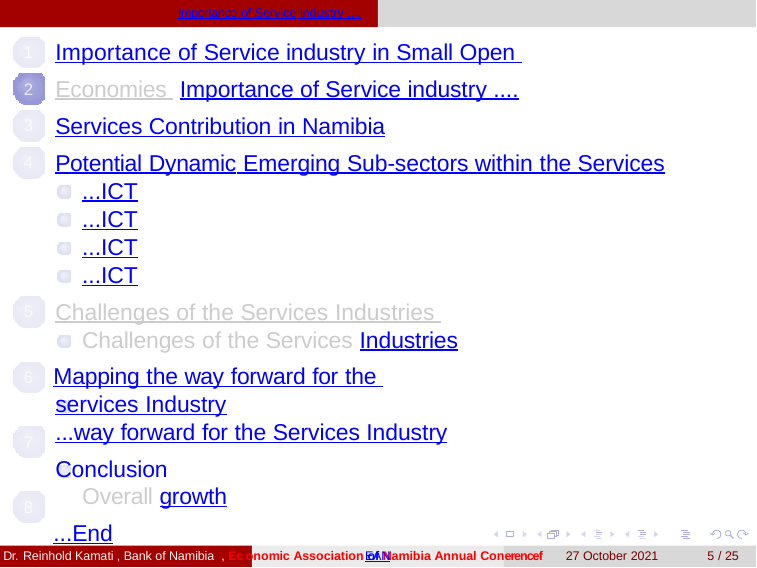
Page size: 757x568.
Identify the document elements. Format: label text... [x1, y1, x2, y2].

picture [12, 361, 45, 394]
title Importance of Service industry in Small Open Economies Importance of Service industry .... [53, 26, 635, 100]
picture [57, 464, 71, 479]
text_box Importance of Service industry .... [176, 2, 367, 20]
text_box Services Contribution in Namibia Potential Dynamic Emerging Sub-sectors within the Services ...ICT ...ICT ...ICT ...ICT Challenges of the Services Industries Challenges of the Services Industries Mapping the way forward for the services Industry ...way forward for the Services Industry Conclusion Overall growth ...End [53, 100, 668, 544]
picture [12, 491, 45, 524]
picture [57, 241, 71, 255]
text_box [12, 36, 45, 179]
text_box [0, 545, 757, 568]
picture [57, 335, 71, 349]
picture [12, 426, 45, 459]
text_box [377, 0, 756, 28]
picture [57, 213, 71, 227]
picture [57, 400, 71, 414]
picture [57, 270, 71, 284]
picture [12, 296, 45, 329]
picture [57, 185, 71, 199]
